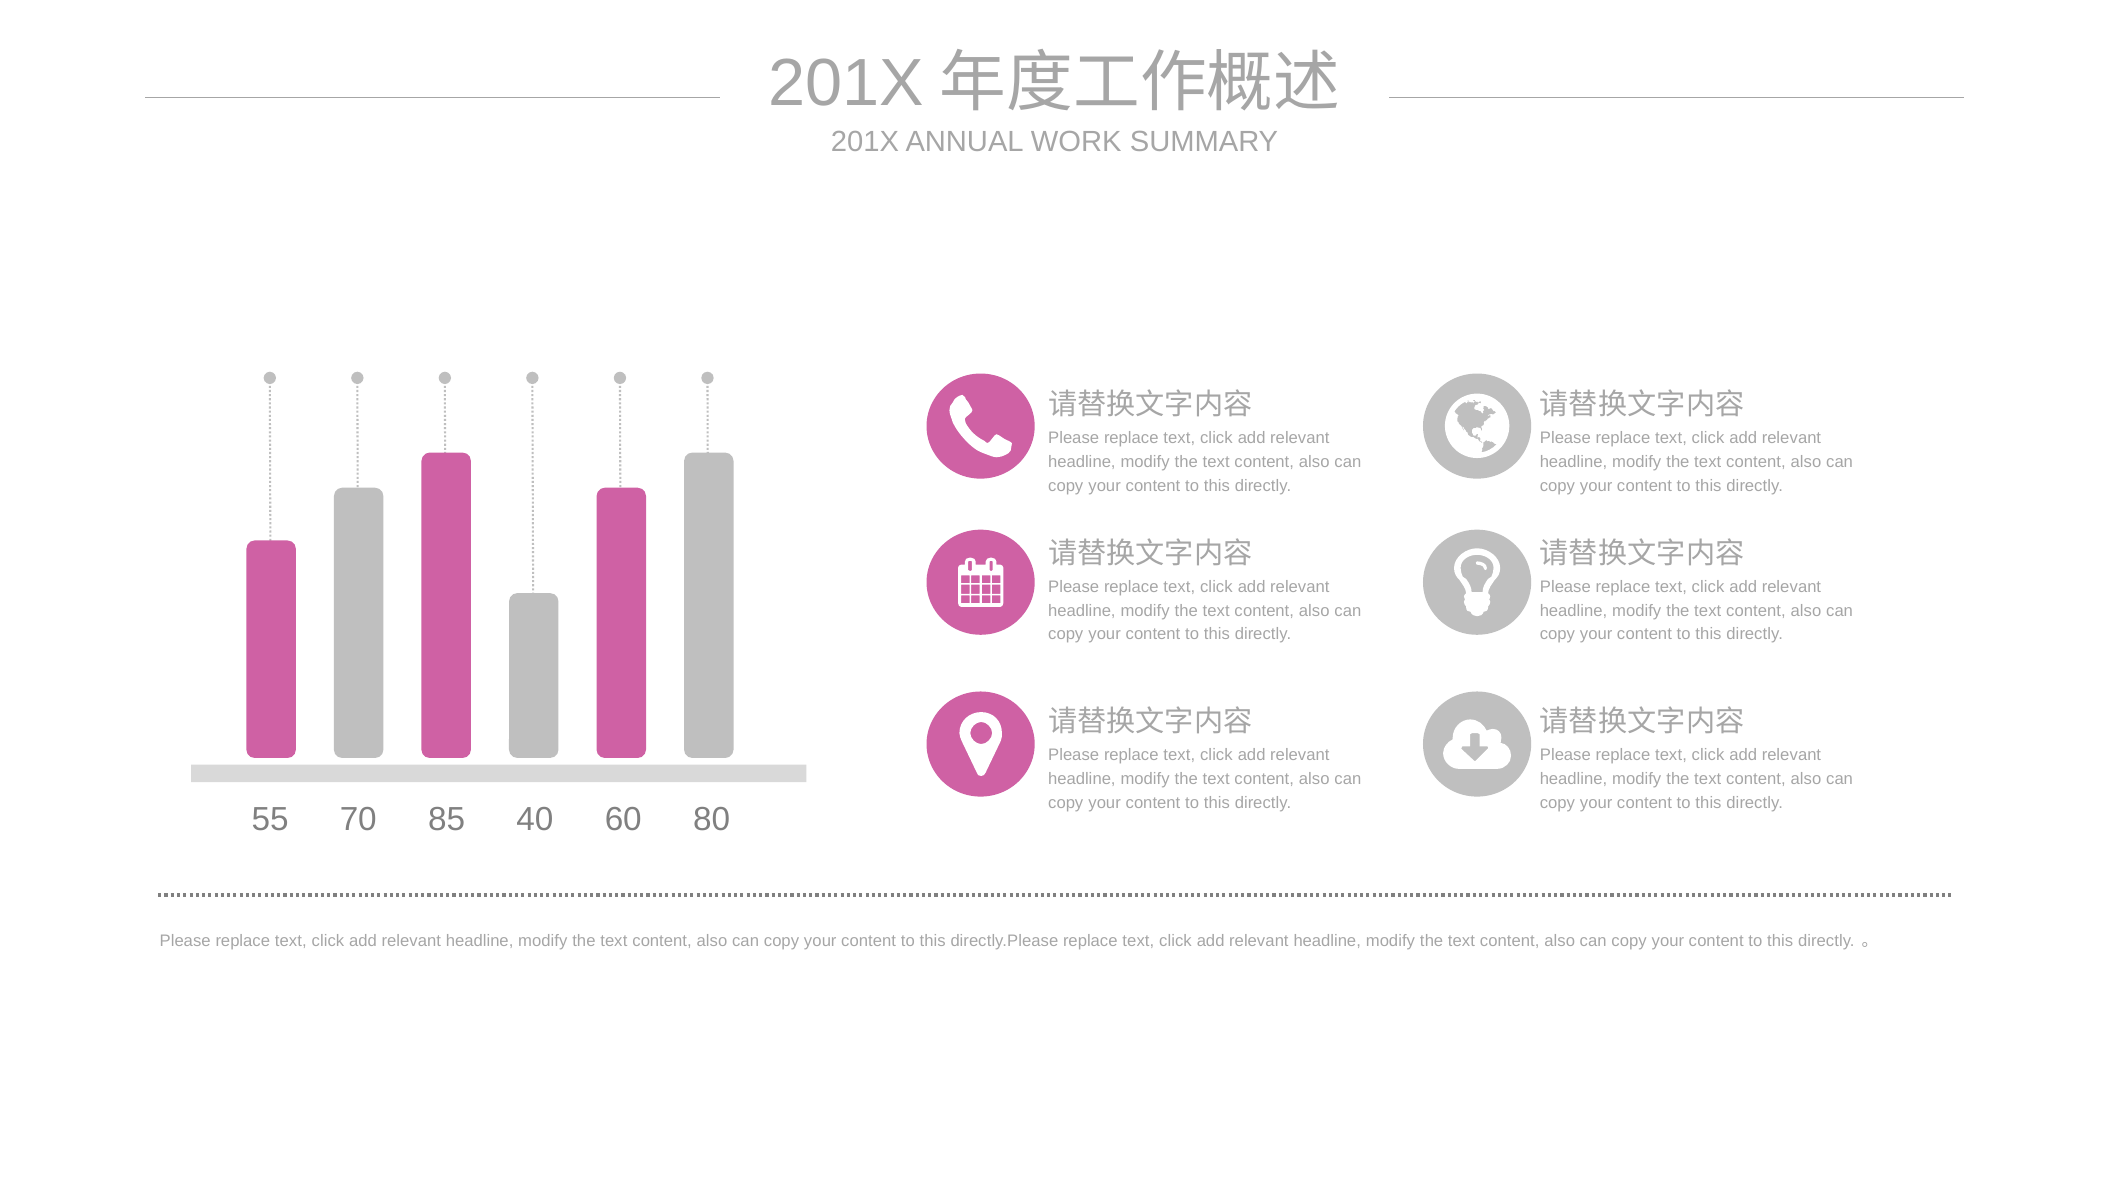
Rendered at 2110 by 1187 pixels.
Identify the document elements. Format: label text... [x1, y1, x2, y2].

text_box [1422, 373, 1532, 479]
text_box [596, 377, 646, 758]
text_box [1048, 378, 1392, 494]
text_box 201X ANNUAL WORK SUMMARY [824, 122, 1285, 158]
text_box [421, 377, 471, 758]
text_box 201X年度工作概述 [730, 98, 1379, 119]
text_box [1539, 695, 1874, 811]
text_box 201X年度工作概述 [730, 38, 1379, 96]
text_box Please replace text, click add relevant headline, modify the text content, also can copy your content to this directly.Please replace text, click add relevant headline, modify the text content, also can copy your content to this directly.。 [159, 925, 1950, 950]
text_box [1539, 527, 1874, 643]
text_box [926, 529, 1035, 635]
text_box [1422, 691, 1532, 797]
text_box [684, 377, 734, 758]
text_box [926, 373, 1035, 479]
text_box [246, 377, 296, 758]
text_box 60 [604, 789, 642, 837]
text_box [190, 763, 807, 783]
text_box 40 [516, 789, 554, 837]
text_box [1539, 378, 1874, 494]
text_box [1048, 527, 1383, 643]
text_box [333, 377, 384, 758]
text_box 55 [251, 789, 289, 837]
text_box 85 [428, 789, 466, 837]
text_box 80 [692, 789, 731, 837]
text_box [926, 691, 1035, 797]
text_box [1048, 695, 1383, 811]
text_box 70 [339, 789, 377, 837]
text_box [509, 377, 559, 758]
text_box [1422, 529, 1532, 635]
